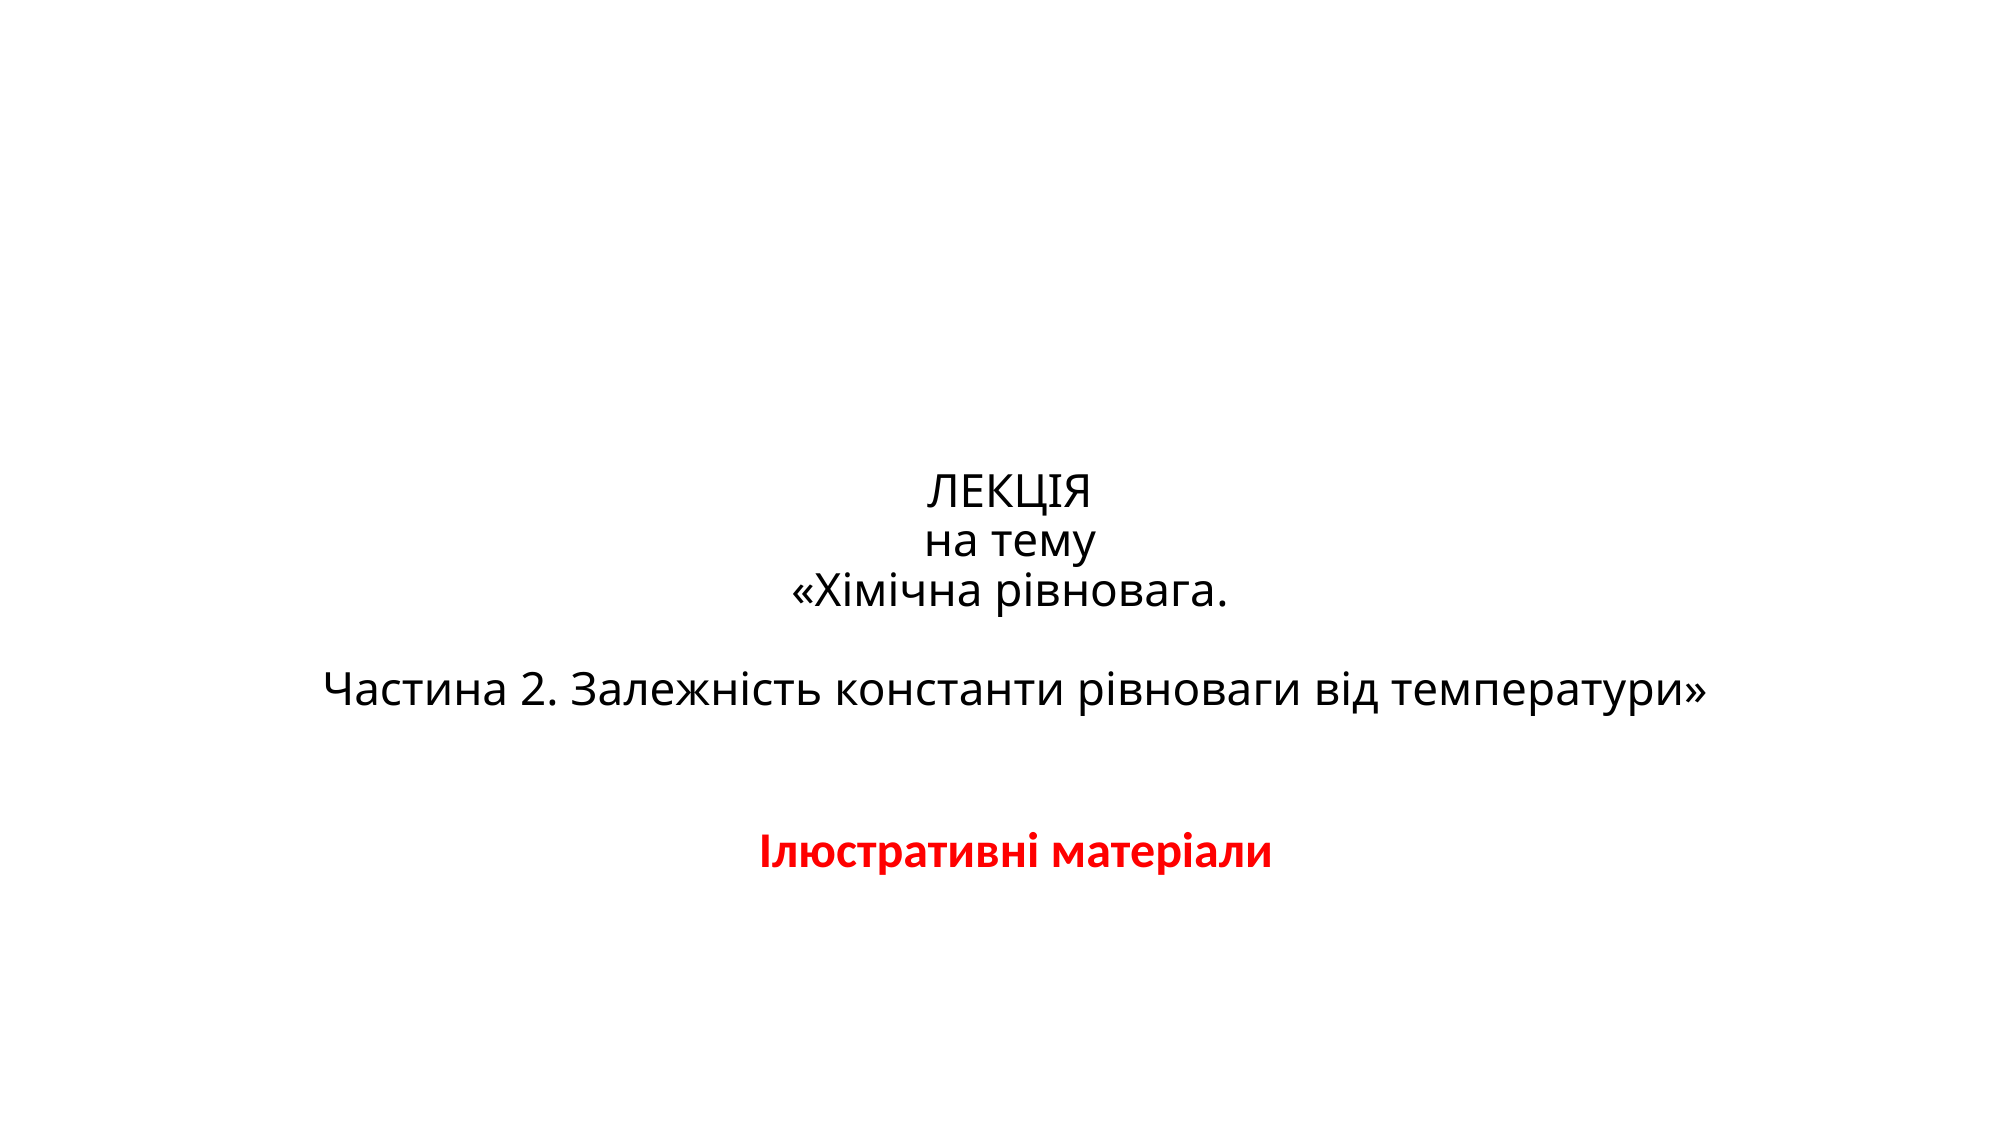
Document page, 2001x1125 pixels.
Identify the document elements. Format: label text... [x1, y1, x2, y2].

title ЛЕКЦІЯ на тему «Хімічна рівновага. Частина 2. Залежність константи рівноваги від температури» [265, 360, 1766, 723]
subtitle Ілюстративні матеріали [265, 816, 1766, 1089]
